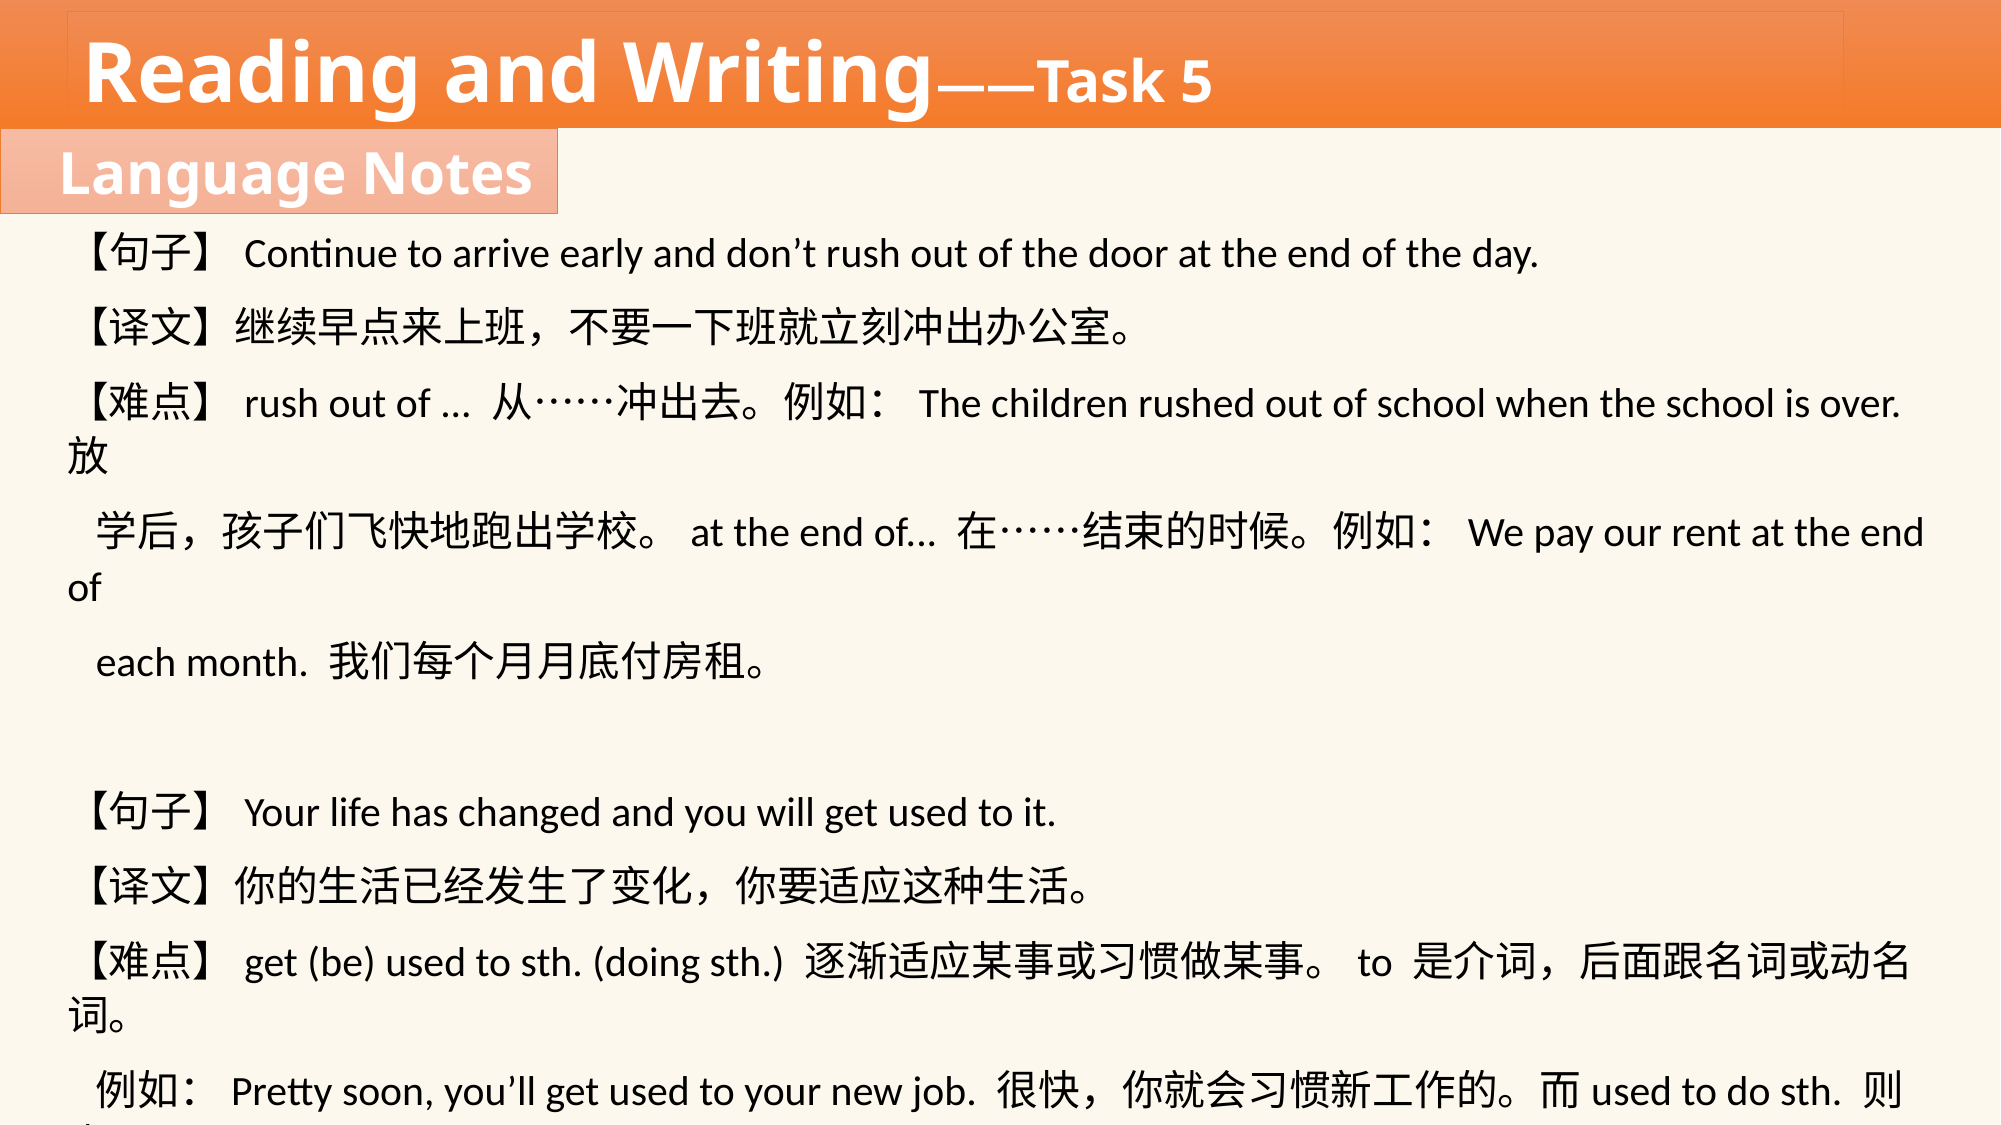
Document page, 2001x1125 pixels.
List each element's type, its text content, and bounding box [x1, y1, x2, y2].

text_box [0, 0, 2000, 215]
list 【句子】Continue to arrive early and don’t rush out of the door at the end of the day. 【译文】继续早点来上班，不要一下班就立刻冲出办公室。 【难点】rush out of ... 从……冲出去。例如：The children rushed out of school when the school is over. 放 学后，孩子们飞快地跑出学校。at the end of... 在……结束的时候。例如：We pay our rent at the end of each month. 我们每个月月底付房租。 【句子】Your life has changed and you will get used to it. 【译文】你的生活已经发生了变化，你要适应这种生活。 【难点】get (be) used to sth. (doing sth.) 逐渐适应某事或习惯做某事。to 是介词，后面跟名词或动名词。 例如：Pretty soon, you’ll get used to your new job. 很快，你就会习惯新工作的。而used to do sth. 则表 示过去常常做某事，曾经做某事。例如：He used to be a teacher in our school. 他曾经是我们学校的一 位老师。 [52, 215, 1945, 1067]
